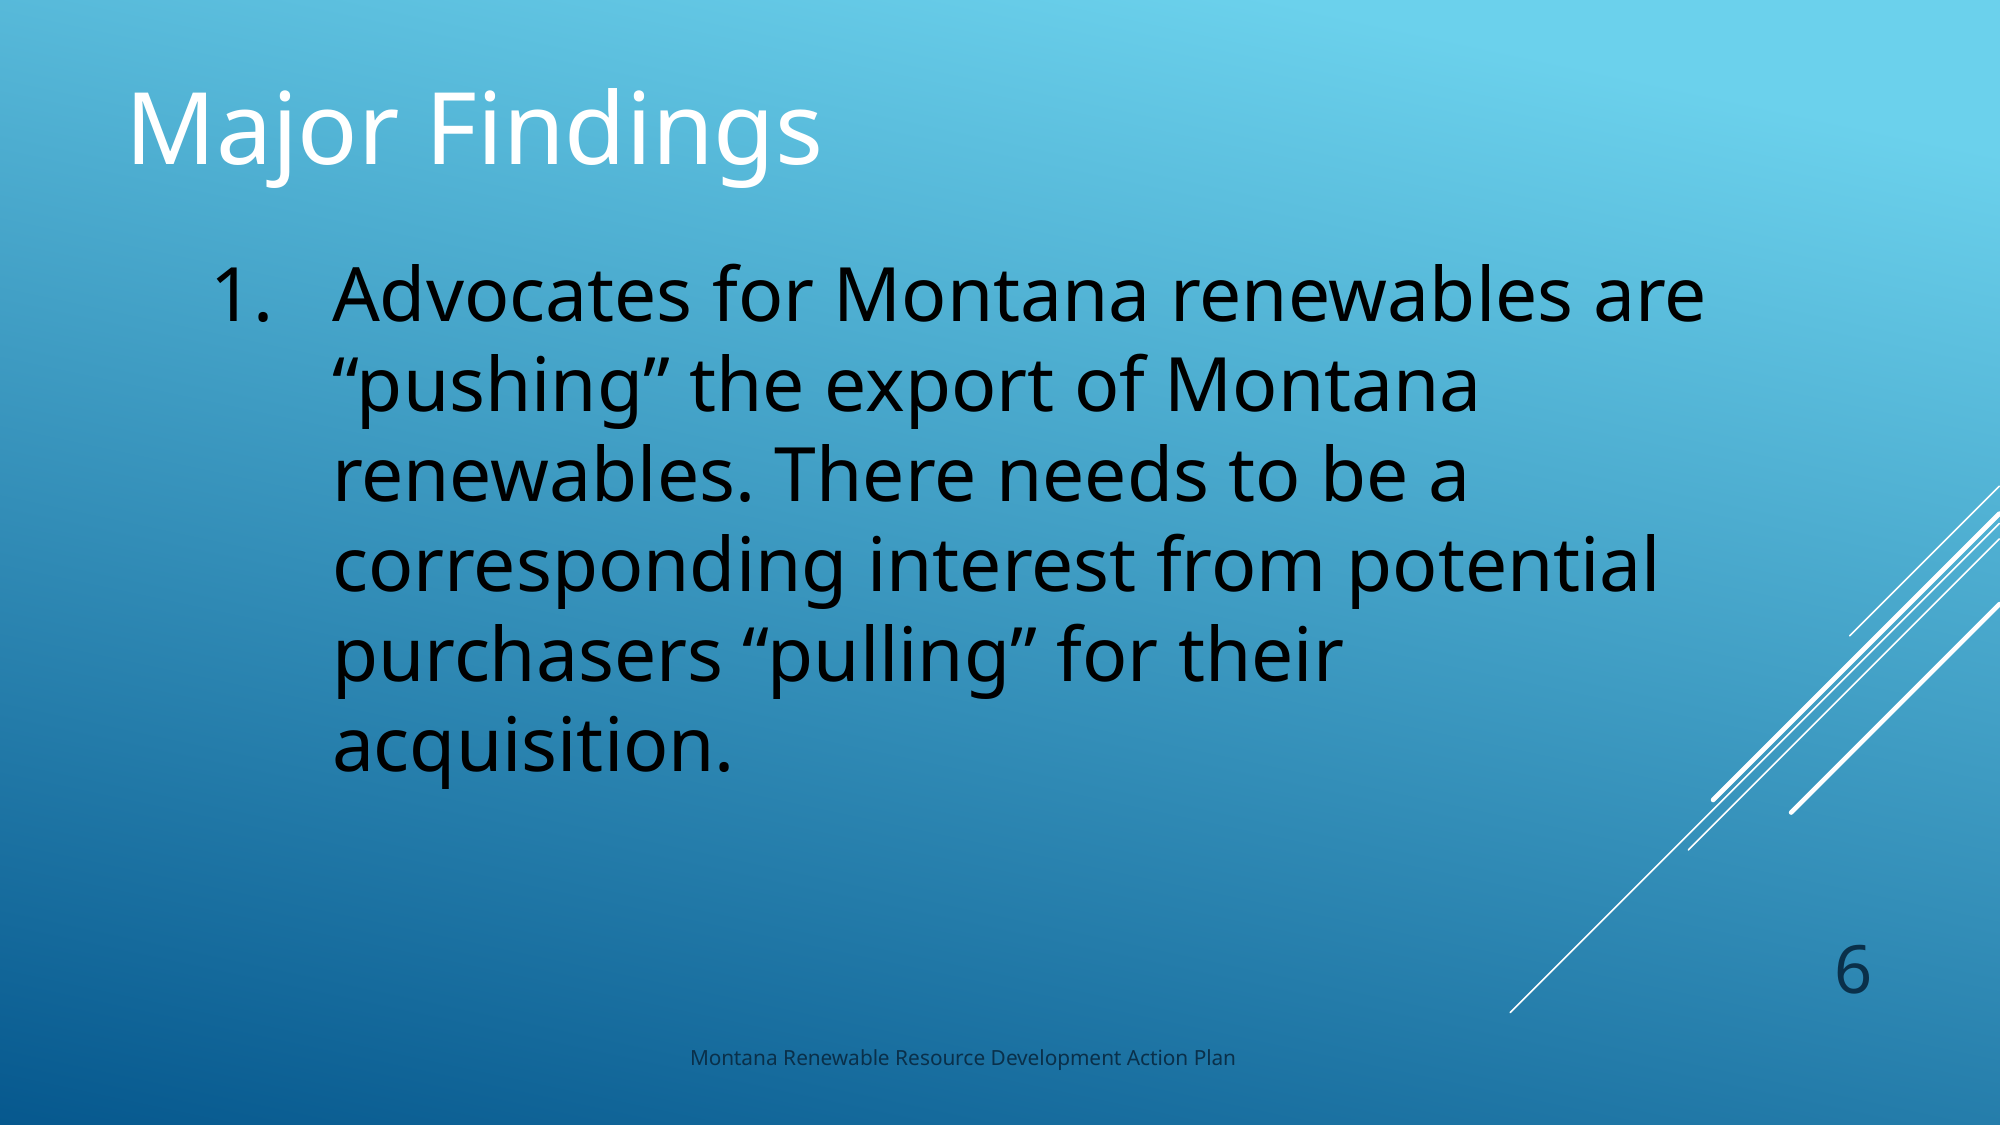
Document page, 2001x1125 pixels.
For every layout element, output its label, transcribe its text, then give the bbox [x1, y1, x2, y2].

slide_number 6 [1700, 915, 1888, 1025]
footer Montana Renewable Resource Development Action Plan [675, 1037, 1425, 1098]
text_box Advocates for Montana renewables are “pushing” the export of Montana renewables. There needs to be a corresponding interest from potential purchasers “pulling” for their acquisition. [55, 238, 1750, 794]
text_box Major Findings [110, 56, 1874, 192]
